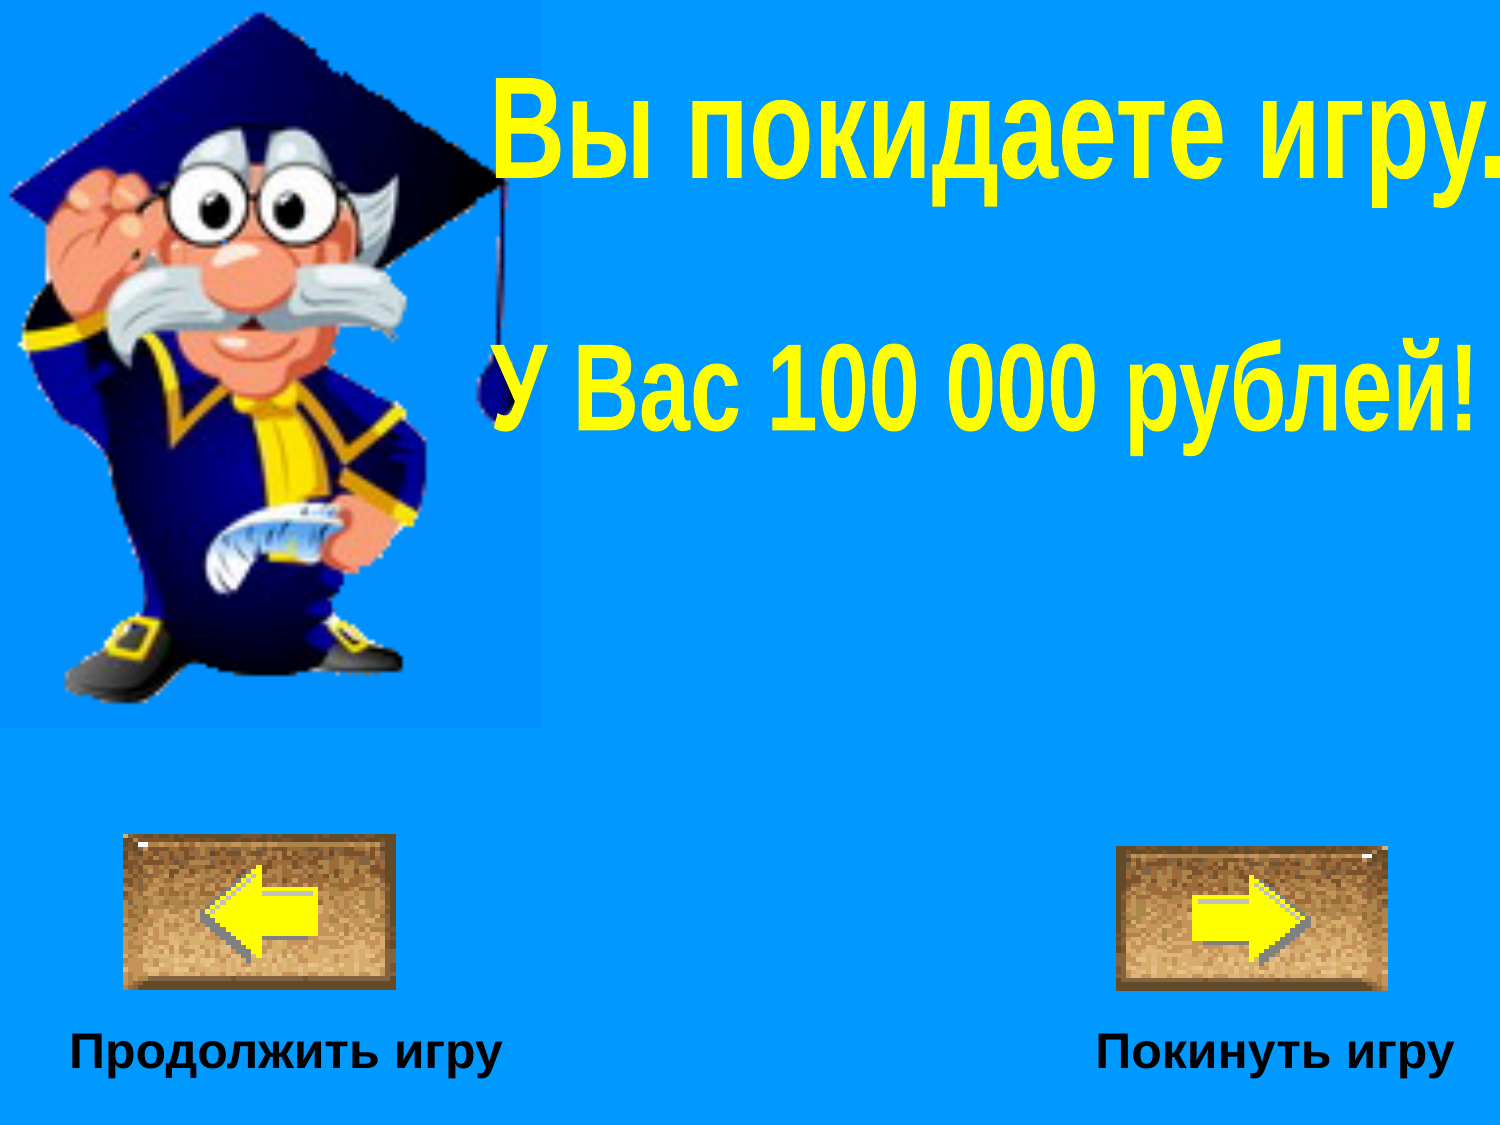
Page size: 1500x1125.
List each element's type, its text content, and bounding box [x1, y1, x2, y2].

picture [123, 833, 396, 991]
picture [1115, 845, 1388, 991]
picture [0, 0, 541, 729]
text_box Покинуть игру [1080, 1011, 1470, 1087]
text_box Продолжить игру [54, 1011, 519, 1087]
